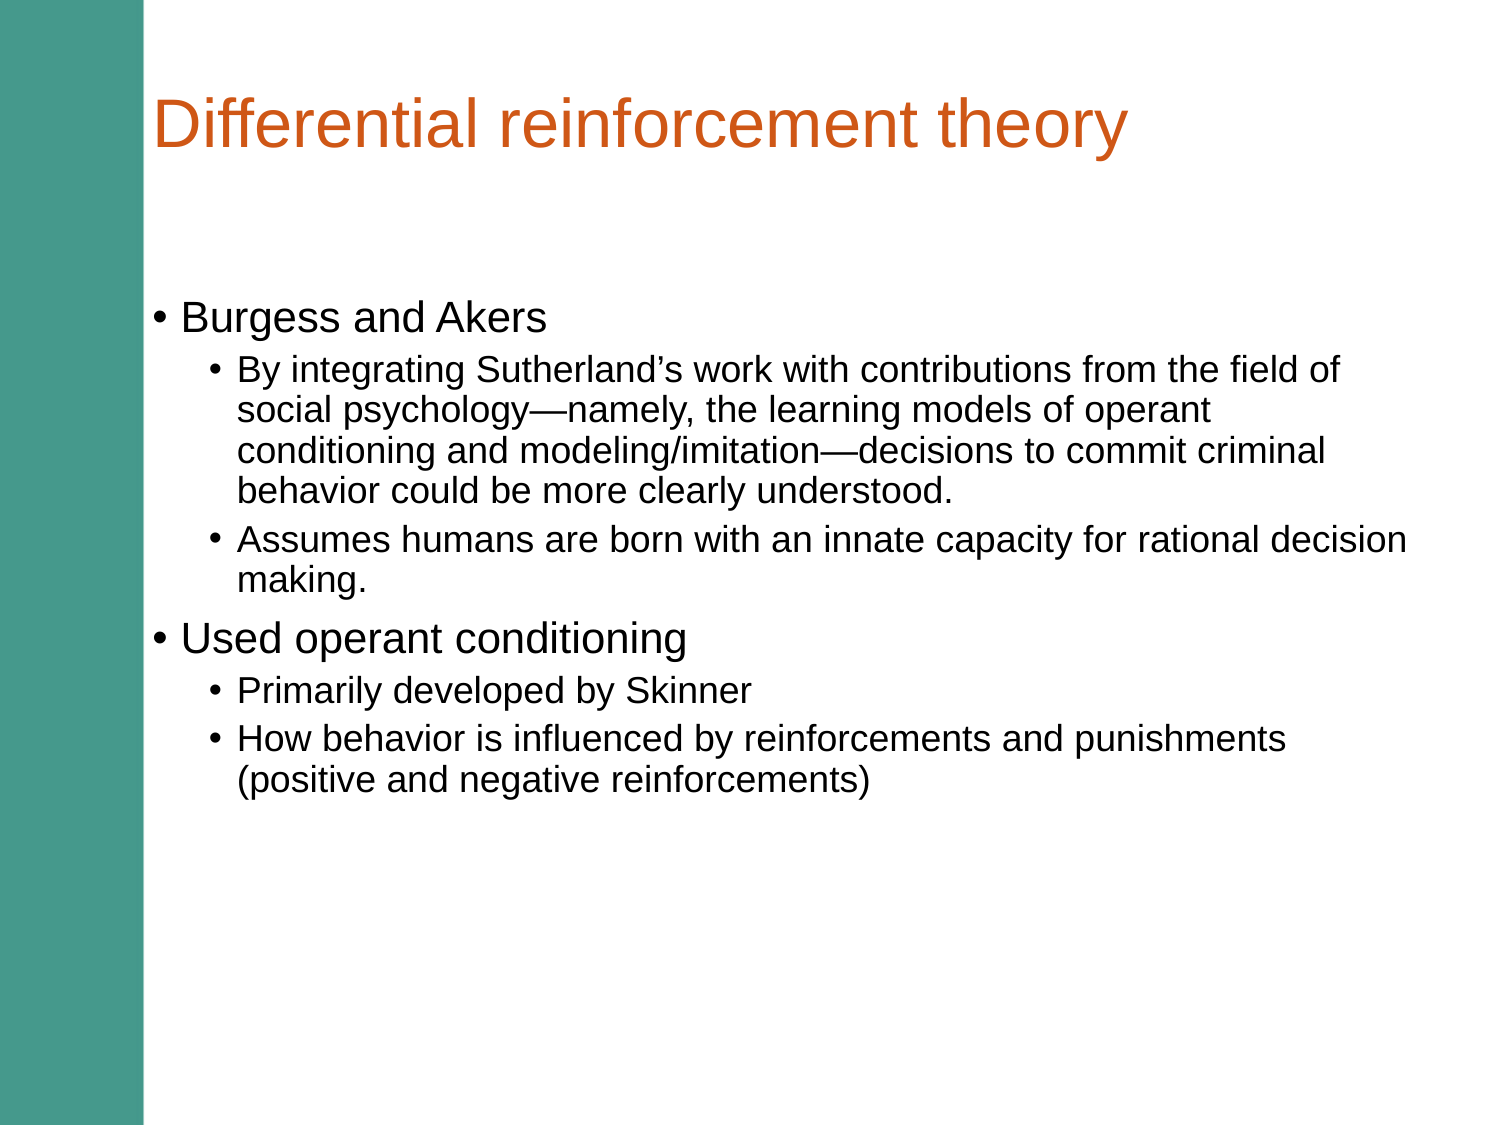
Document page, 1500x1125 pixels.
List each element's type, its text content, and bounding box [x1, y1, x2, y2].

list Burgess and Akers By integrating Sutherland’s work with contributions from the field of social psychology—namely, the learning models of operant conditioning and modeling/imitation—decisions to commit criminal behavior could be more clearly understood. Assumes humans are born with an innate capacity for rational decision making. Used operant conditioning Primarily developed by Skinner How behavior is influenced by reinforcements and punishments (positive and negative reinforcements) [137, 287, 1432, 1002]
title Differential reinforcement theory [137, 50, 1432, 200]
picture [0, 0, 1500, 1125]
